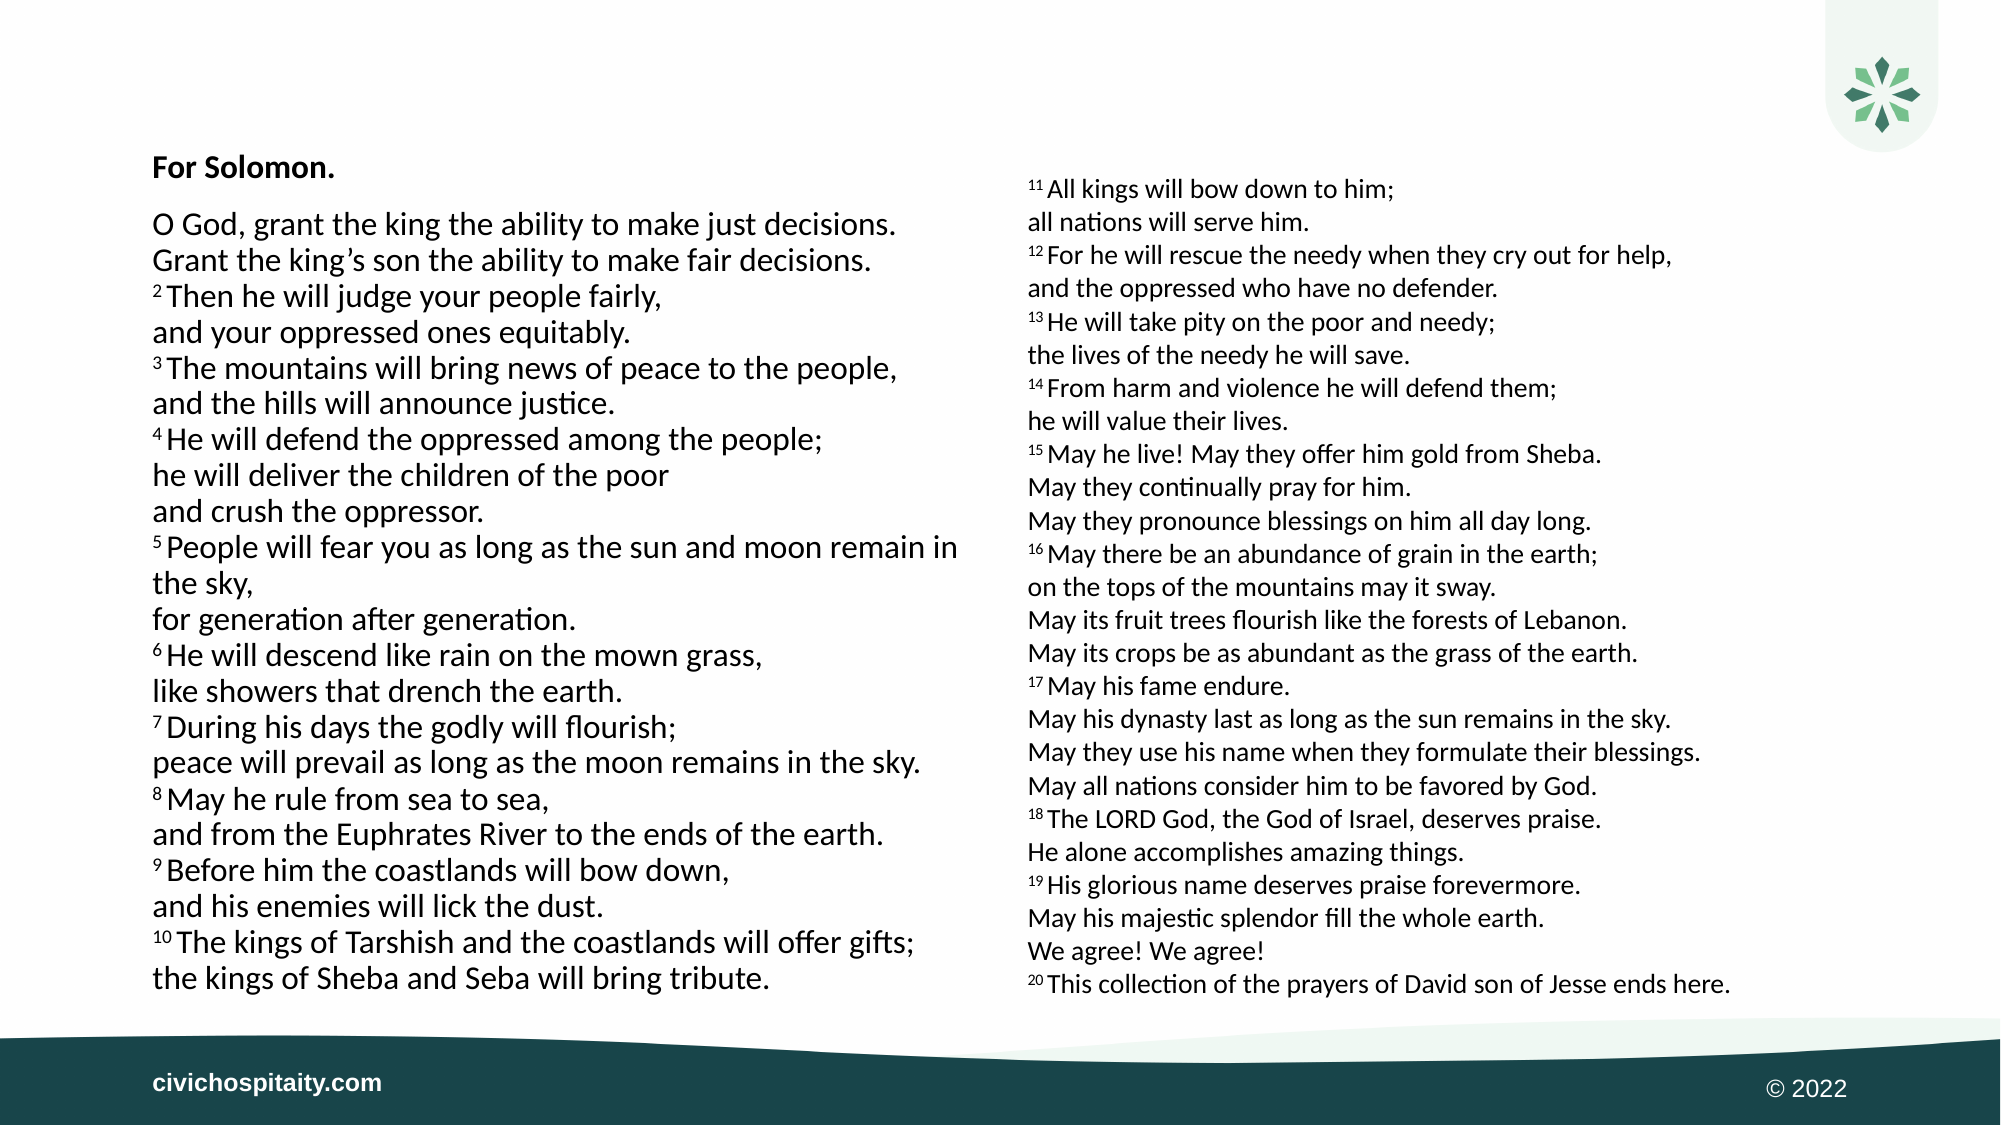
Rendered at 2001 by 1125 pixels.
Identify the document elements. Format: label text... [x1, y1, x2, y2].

picture [0, 0, 2001, 1125]
list For Solomon. O God, grant the king the ability to make just decisions. Grant the king’s son the ability to make fair decisions. 2 Then he will judge your people fairly, and your oppressed ones equitably. 3 The mountains will bring news of peace to the people, and the hills will announce justice. 4 He will defend the oppressed among the people; he will deliver the children of the poor and crush the oppressor. 5 People will fear you as long as the sun and moon remain in the sky, for generation after generation. 6 He will descend like rain on the mown grass, like showers that drench the earth. 7 During his days the godly will flourish; peace will prevail as long as the moon remains in the sky. 8 May he rule from sea to sea, and from the Euphrates River to the ends of the earth. 9 Before him the coastlands will bow down, and his enemies will lick the dust. 10 The kings of Tarshish and the coastlands will offer gifts; the kings of Sheba and Seba will bring tribute. [137, 142, 988, 1014]
list 11 All kings will bow down to him; all nations will serve him. 12 For he will rescue the needy when they cry out for help, and the oppressed who have no defender. 13 He will take pity on the poor and needy; the lives of the needy he will save. 14 From harm and violence he will defend them; he will value their lives. 15 May he live! May they offer him gold from Sheba. May they continually pray for him. May they pronounce blessings on him all day long. 16 May there be an abundance of grain in the earth; on the tops of the mountains may it sway. May its fruit trees flourish like the forests of Lebanon. May its crops be as abundant as the grass of the earth. 17 May his fame endure. May his dynasty last as long as the sun remains in the sky. May they use his name when they formulate their blessings. May all nations consider him to be favored by God. 18 The Lord God, the God of Israel, deserves praise. He alone accomplishes amazing things. 19 His glorious name deserves praise forevermore. May his majestic splendor fill the whole earth. We agree! We agree! 20 This collection of the prayers of David son of Jesse ends here. [1012, 142, 1863, 1014]
